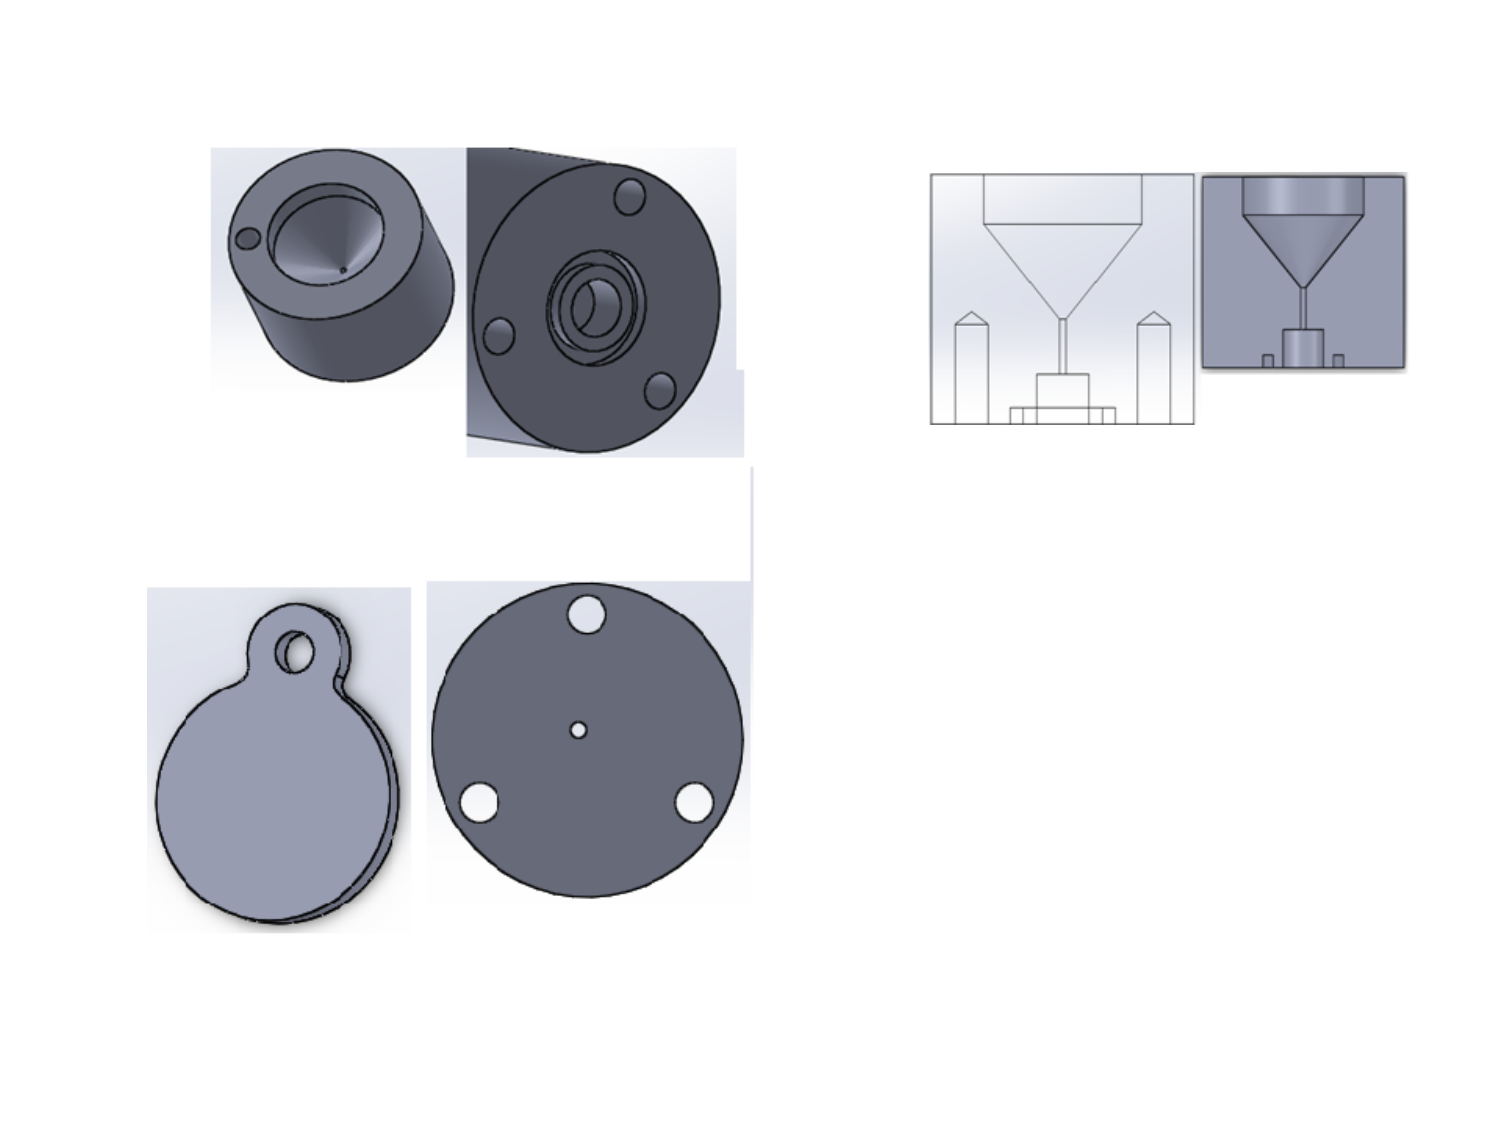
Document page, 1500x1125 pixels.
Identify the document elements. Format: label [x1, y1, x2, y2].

picture [926, 172, 1420, 425]
picture [147, 101, 783, 935]
